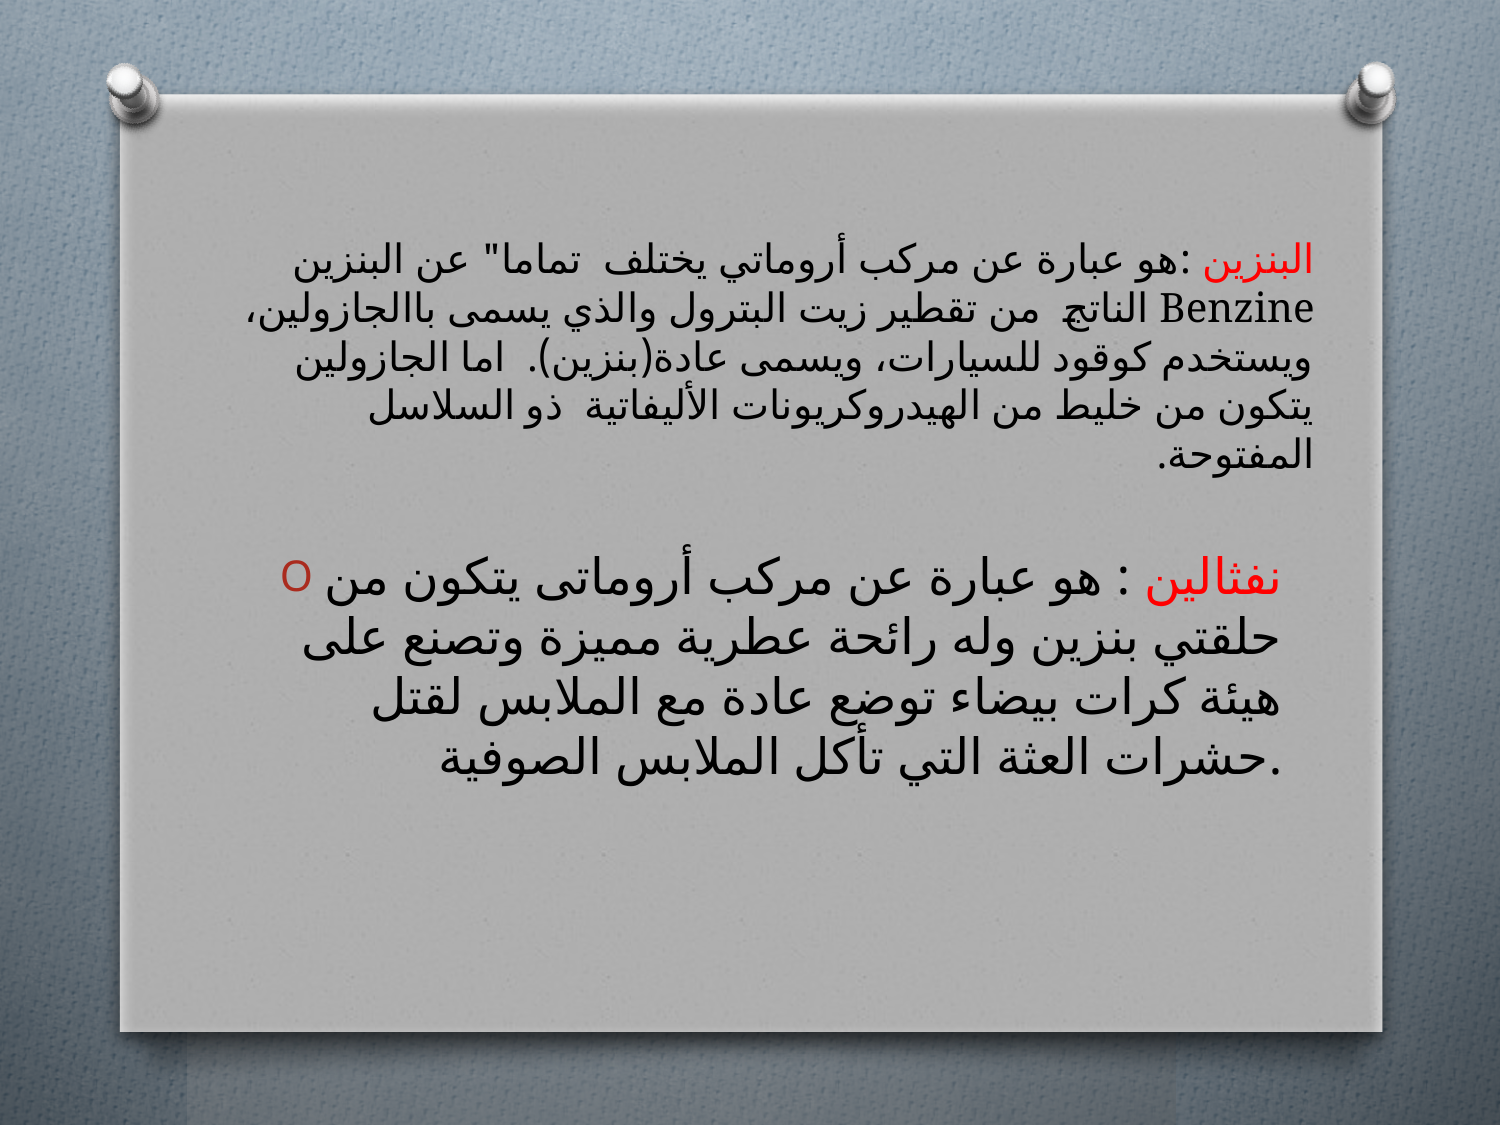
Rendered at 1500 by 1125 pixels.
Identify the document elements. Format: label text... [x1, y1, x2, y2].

title البنزين :هو عبارة عن مركب أروماتي يختلف تماما" عن البنزين Benzine الناتج من تقطير زيت البترول والذي يسمى باالجازولين، ويستخدم كوقود للسيارات، ويسمى عادة(بنزين). اما الجازولين يتكون من خليط من الهيدروكريونات الأليفاتية ذو السلاسل المفتوحة. [187, 224, 1331, 485]
picture [1317, 35, 1439, 156]
picture [75, 29, 198, 153]
list نفثالين : هو عبارة عن مركب أروماتى يتكون من حلقتي بنزين وله رائحة عطرية مميزة وتصنع على هيئة كرات بيضاء توضع عادة مع الملابس لقتل حشرات العثة التي تأكل الملابس الصوفية. [237, 537, 1298, 803]
